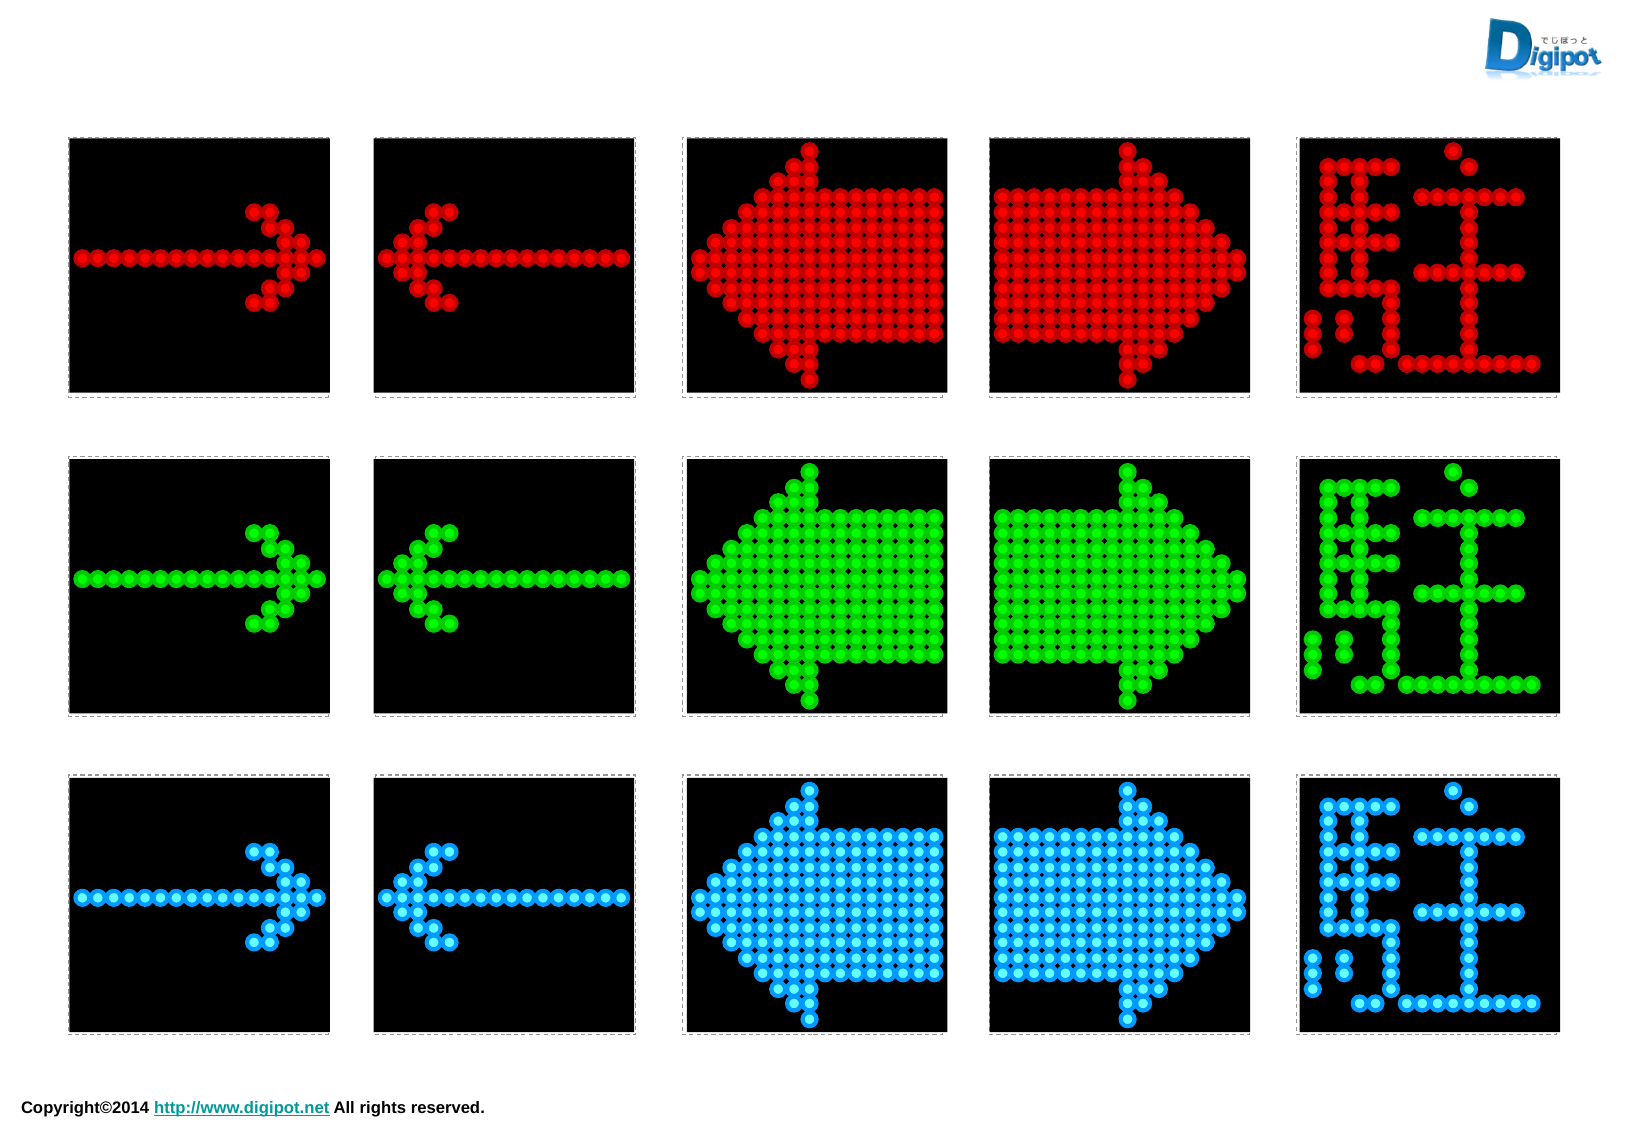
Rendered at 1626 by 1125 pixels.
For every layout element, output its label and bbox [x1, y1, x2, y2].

text_box [1299, 458, 1561, 714]
text_box [686, 777, 948, 1033]
text_box [686, 138, 948, 393]
text_box [373, 138, 635, 393]
picture [1485, 18, 1602, 82]
text_box [69, 777, 331, 1033]
text_box [373, 777, 635, 1033]
text_box [989, 777, 1251, 1033]
text_box [989, 138, 1251, 393]
text_box [69, 458, 331, 714]
text_box [373, 458, 635, 714]
text_box [69, 138, 331, 393]
text_box [1299, 777, 1561, 1033]
text_box [1299, 138, 1561, 393]
text_box [989, 458, 1251, 714]
text_box [686, 458, 948, 714]
